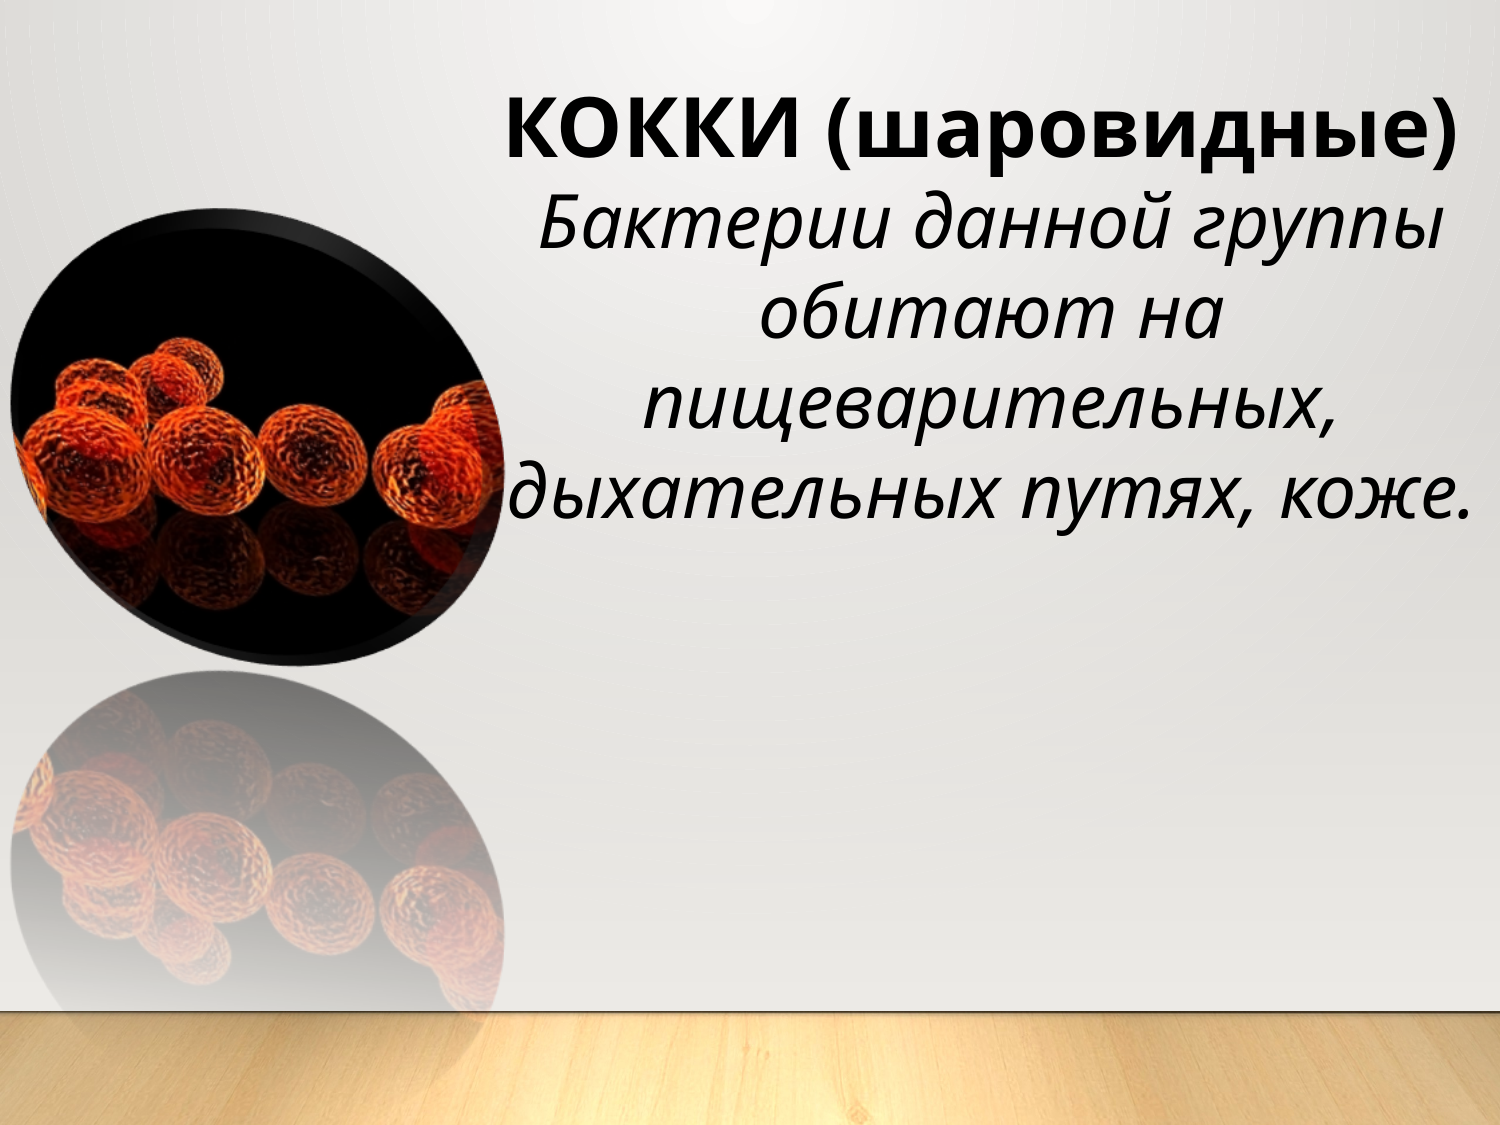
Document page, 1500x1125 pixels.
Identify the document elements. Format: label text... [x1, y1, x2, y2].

text_box КОККИ (шаровидные) Бактерии данной группы обитают на пищеварительных, дыхательных путях, коже. [462, 66, 1500, 632]
picture [0, 172, 1500, 1125]
